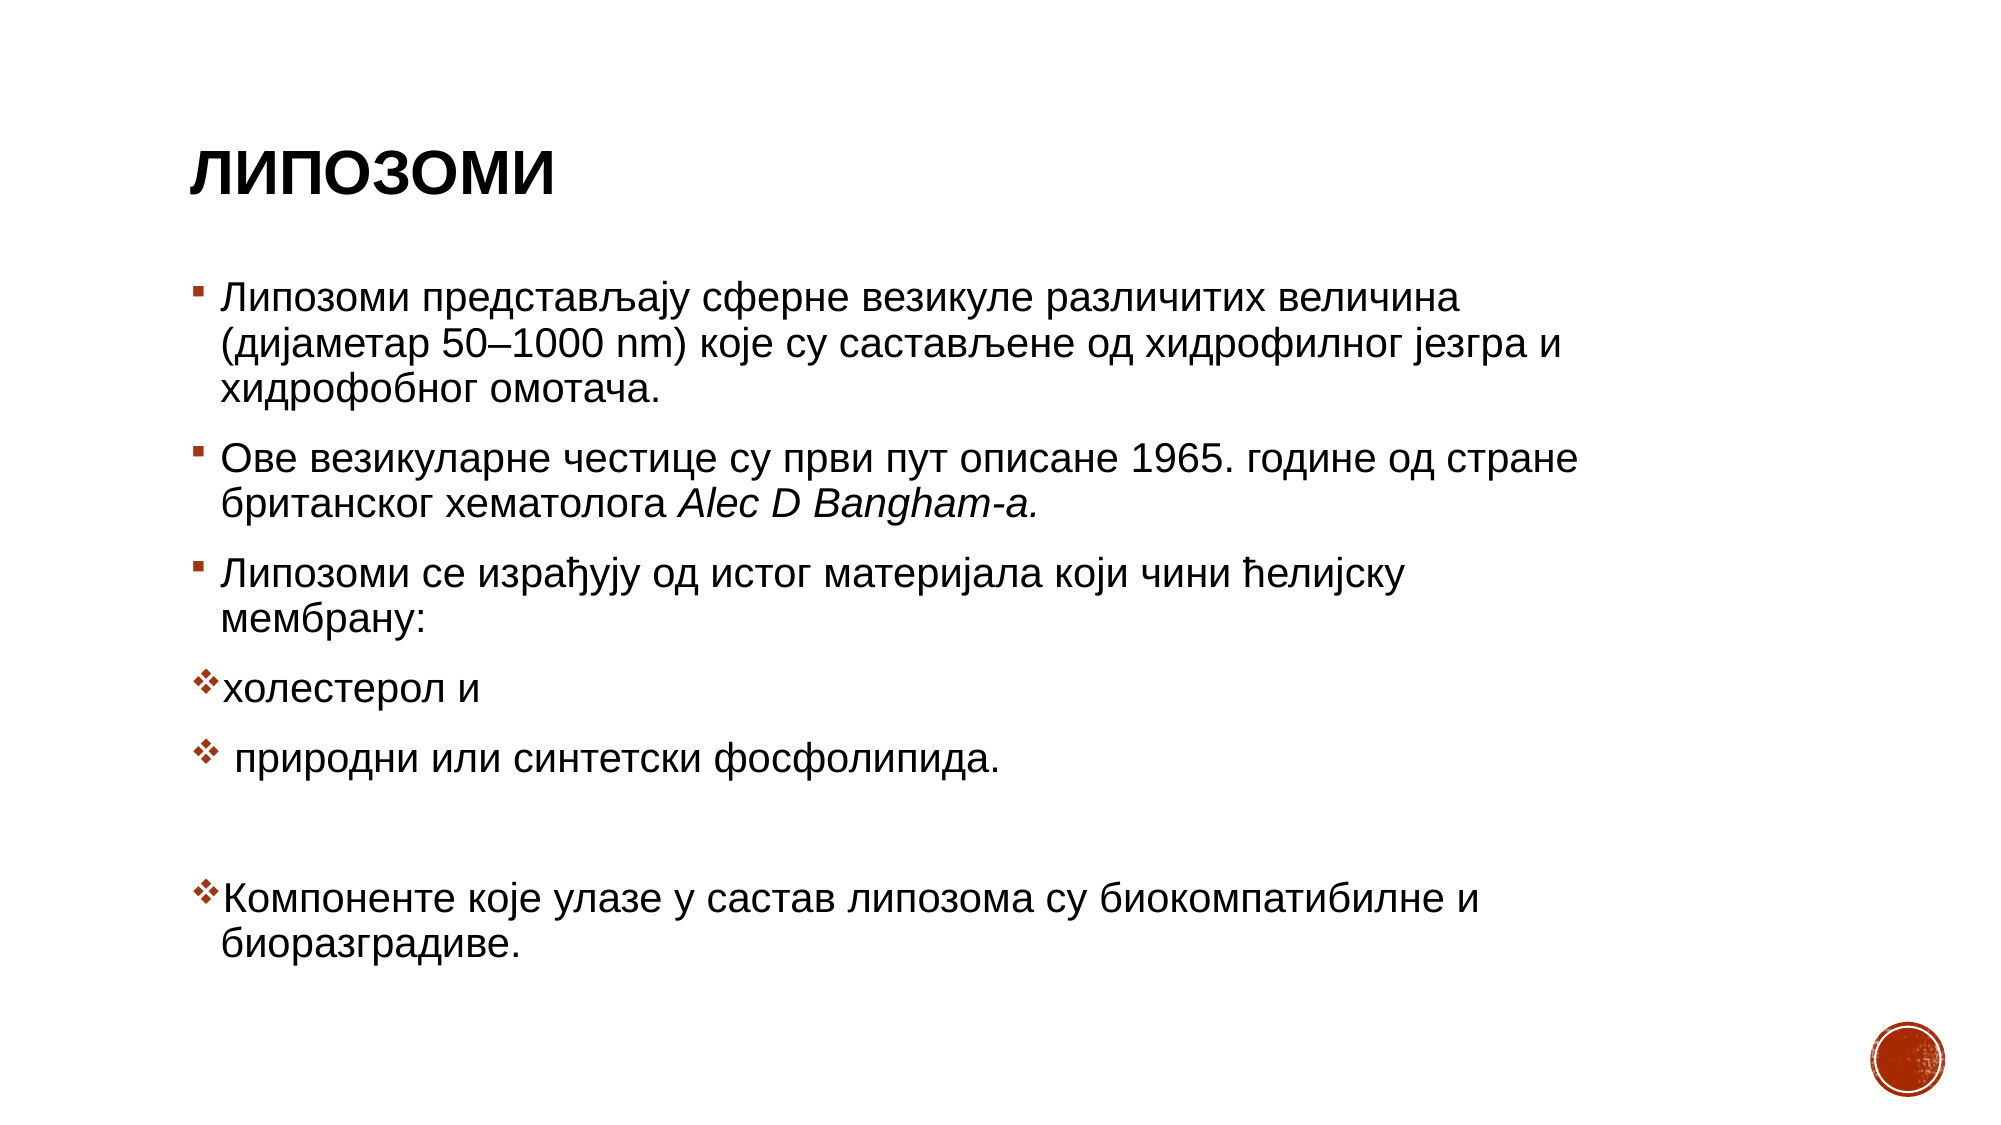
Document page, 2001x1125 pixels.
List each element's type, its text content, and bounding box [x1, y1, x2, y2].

list Липозоми представљају сферне везикуле различитих величина (дијаметар 50–1000 nm) које су састављене од хидрофилног језгра и хидрофобног омотача. Ове везикуларне честице су први пут описане 1965. године од стране британског хематолога Alec D Bangham-а. Липозоми се израђују од истог материјала који чини ћелијску мембрану: холестерол и природни или синтетски фосфолипида. Компоненте које улазе у састав липозома су биокомпатибилне и биоразградиве. [175, 268, 1611, 1013]
title Липозоми [175, 79, 1826, 344]
